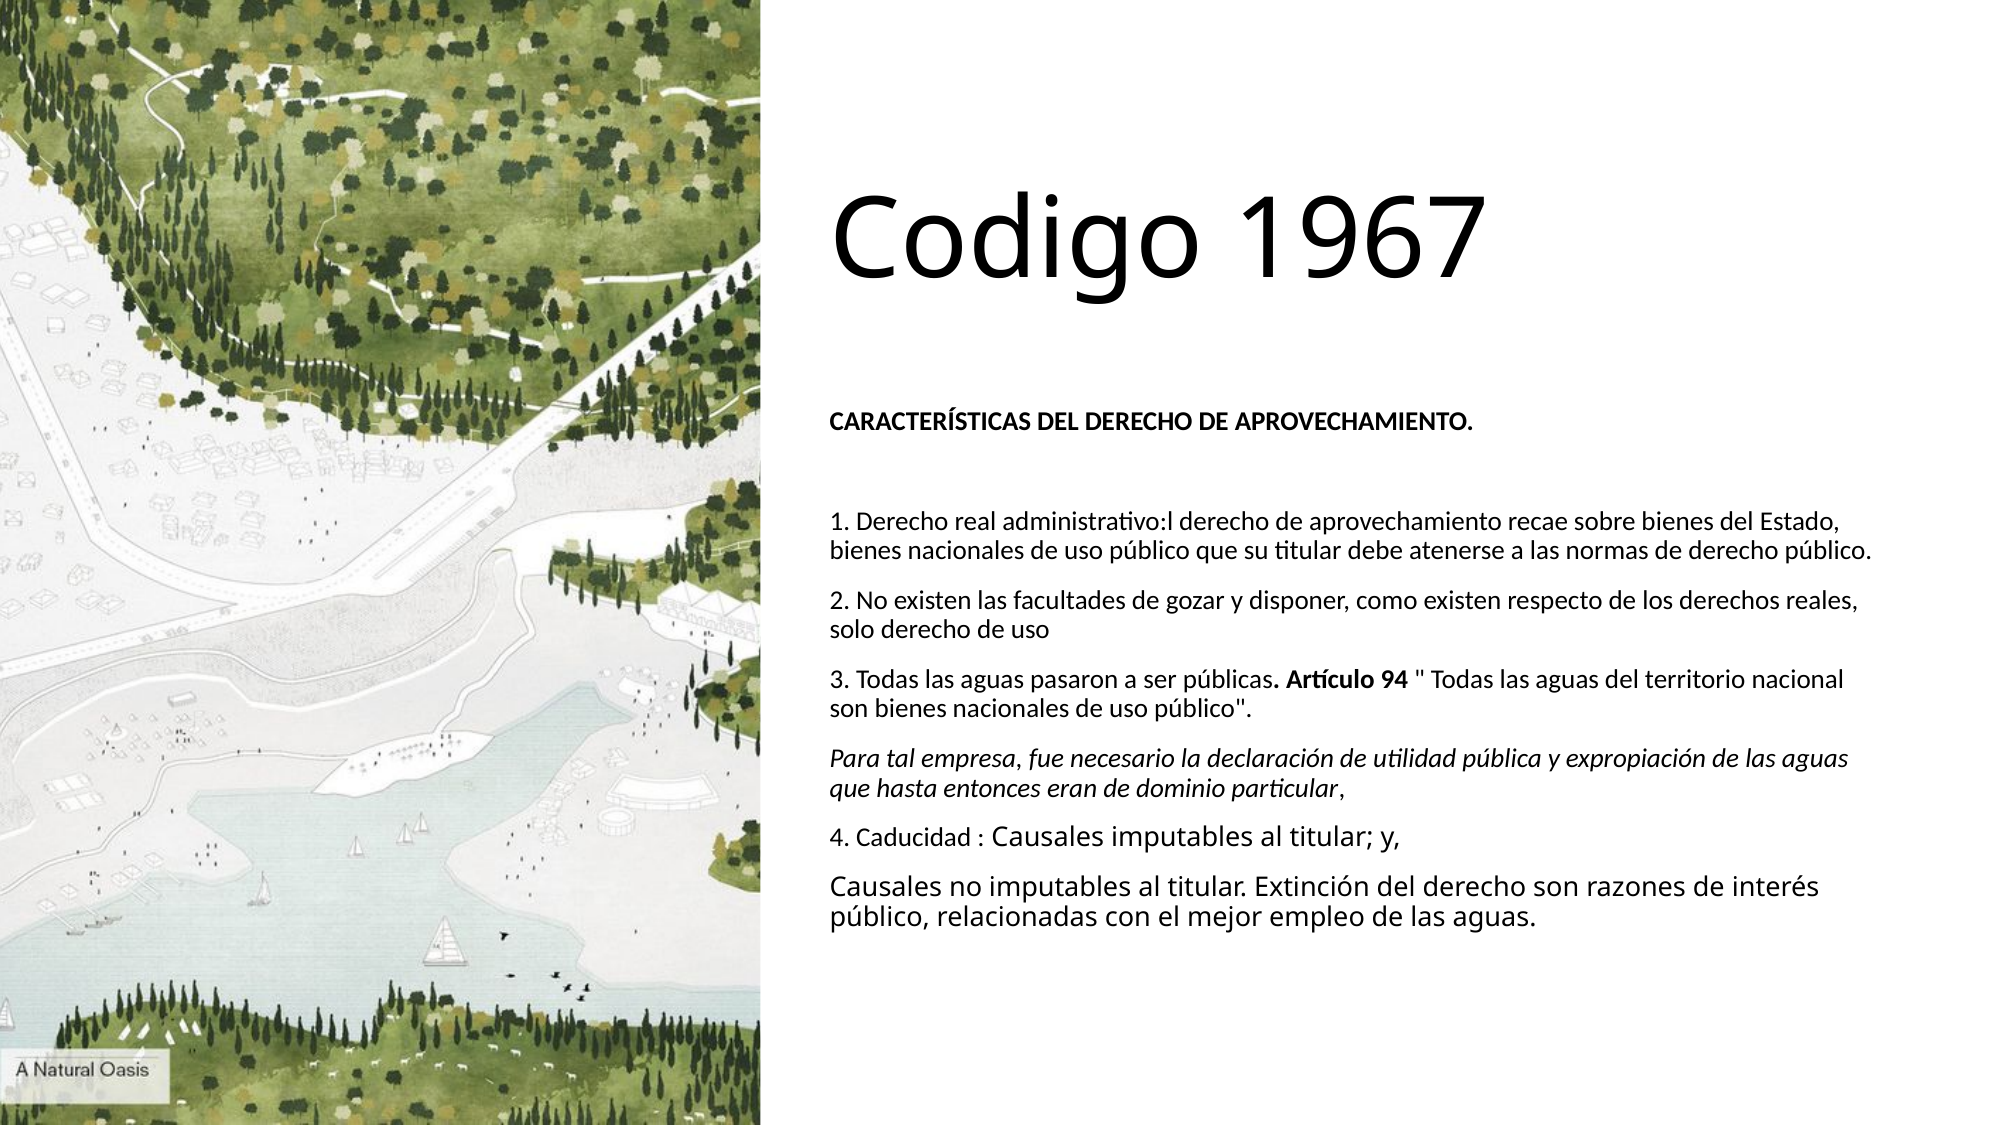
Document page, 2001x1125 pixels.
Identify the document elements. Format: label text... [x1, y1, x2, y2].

title Codigo 1967 [814, 103, 1895, 379]
picture [0, 0, 761, 1125]
list CARACTERÍSTICAS DEL DERECHO DE APROVECHAMIENTO. 1. Derecho real administrativo:l derecho de aprovechamiento recae sobre bienes del Estado, bienes nacionales de uso público que su titular debe atenerse a las normas de derecho público. 2. No existen las facultades de gozar y disponer, como existen respecto de los derechos reales, solo derecho de uso 3. Todas las aguas pasaron a ser públicas. Artículo 94 " Todas las aguas del territorio nacional son bienes nacionales de uso público". Para tal empresa, fue necesario la declaración de utilidad pública y expropiación de las aguas que hasta entonces eran de dominio particular, 4. Caducidad : Causales imputables al titular; y, Causales no imputables al titular. Extinción del derecho son razones de interés público, relacionadas con el mejor empleo de las aguas. [814, 399, 1895, 1021]
